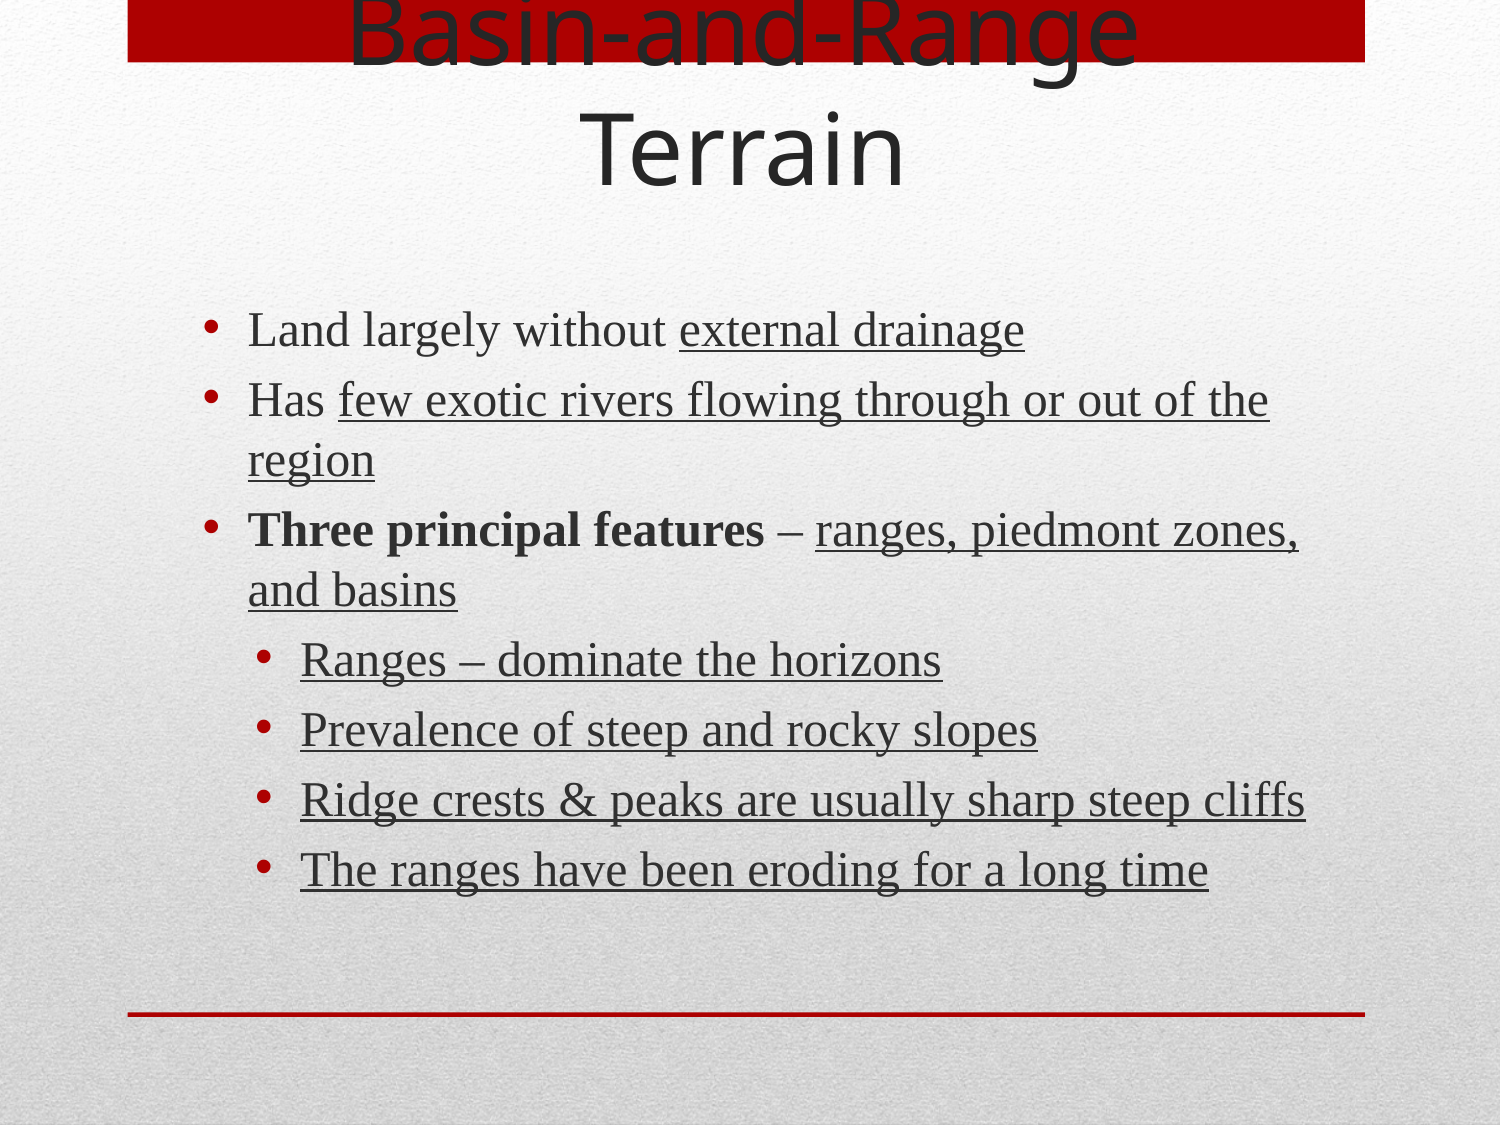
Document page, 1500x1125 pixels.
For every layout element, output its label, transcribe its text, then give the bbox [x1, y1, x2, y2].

title Basin-and-Range Terrain [174, 24, 1313, 213]
list Land largely without external drainage Has few exotic rivers flowing through or out of the region Three principal features – ranges, piedmont zones, and basins Ranges – dominate the horizons Prevalence of steep and rocky slopes Ridge crests & peaks are usually sharp steep cliffs The ranges have been eroding for a long time [187, 224, 1338, 969]
